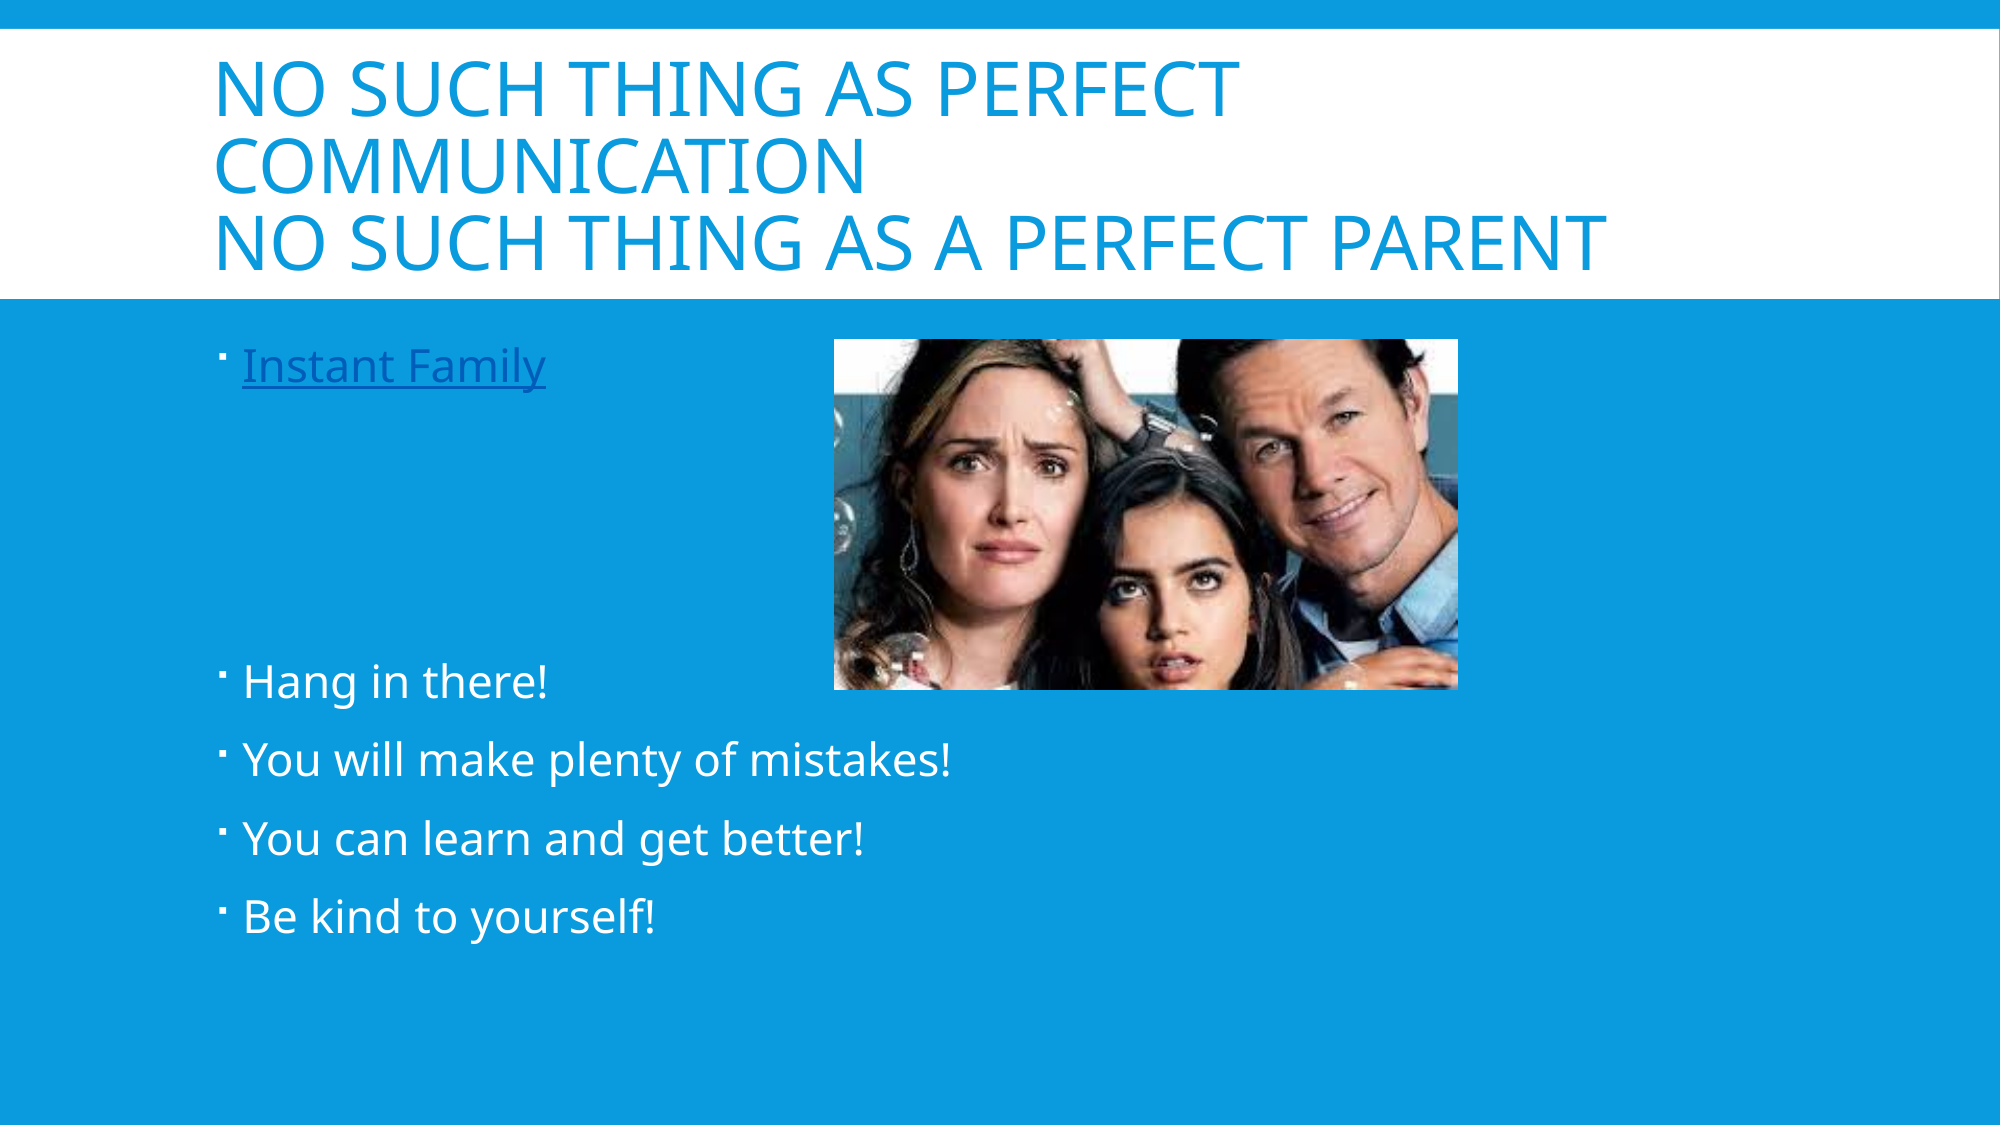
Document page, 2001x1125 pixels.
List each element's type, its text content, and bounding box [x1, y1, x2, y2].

title No Such Thing as Perfect Communication No Such Thing as a Perfect Parent [197, 46, 1803, 295]
list Instant Family Hang in there! You will make plenty of mistakes! You can learn and get better! Be kind to yourself! [197, 329, 1803, 1020]
picture [835, 340, 1457, 689]
